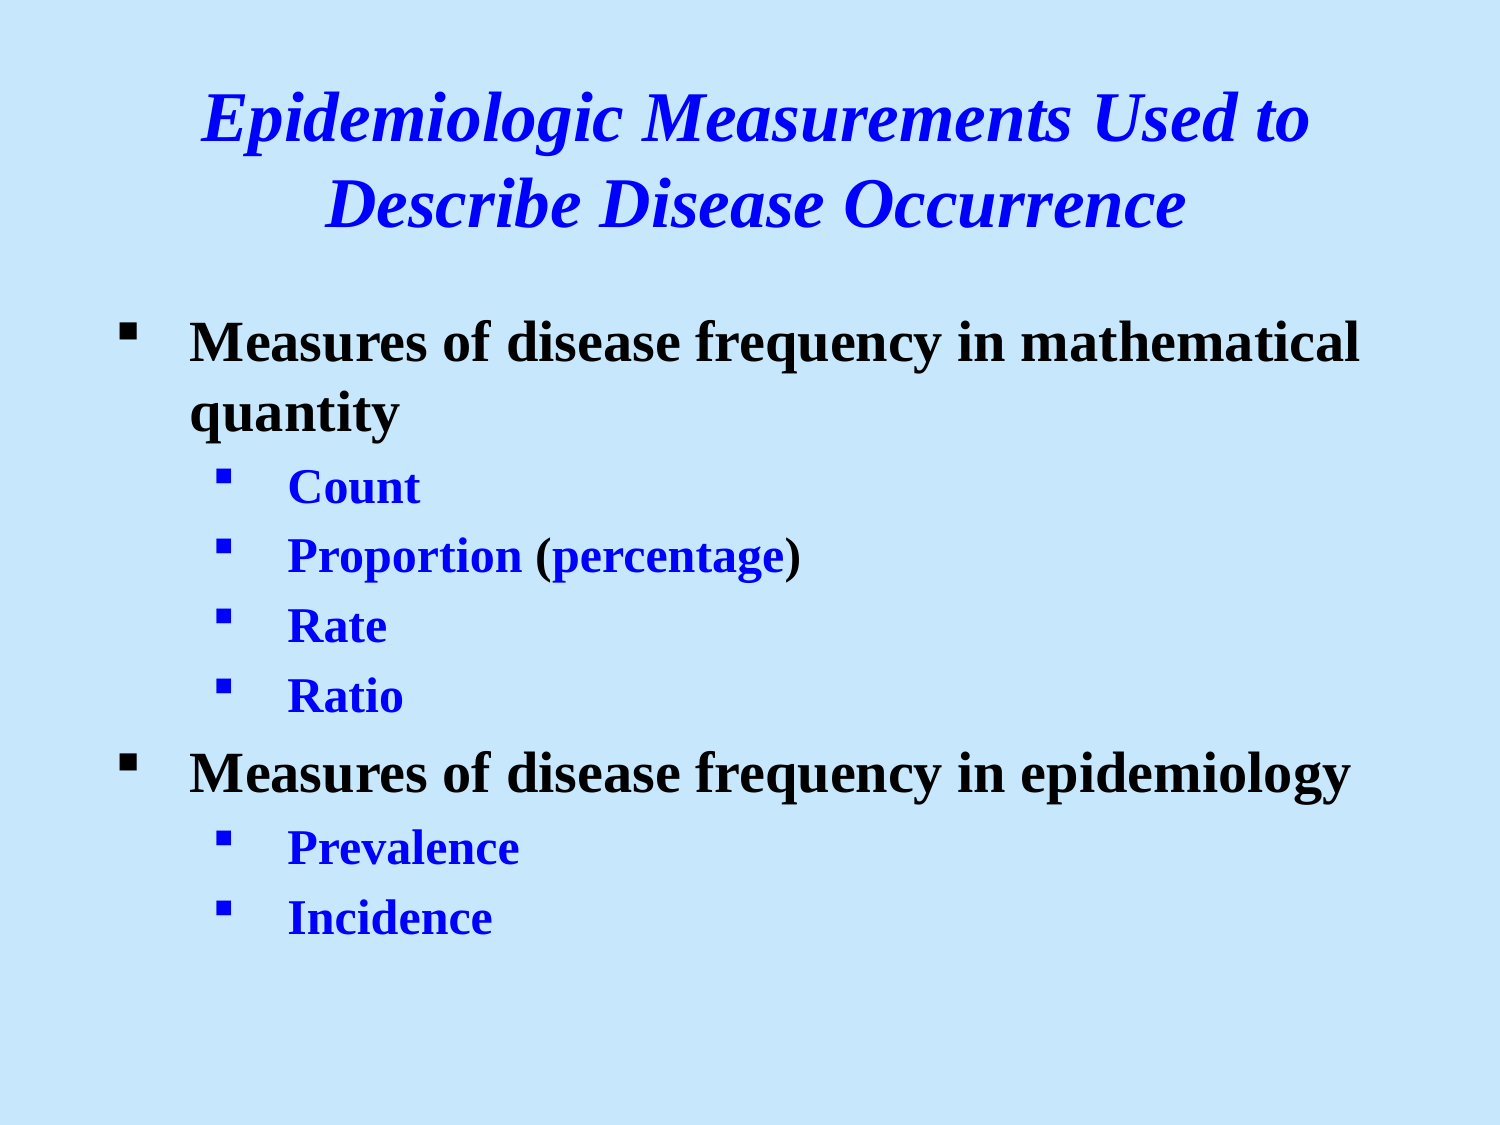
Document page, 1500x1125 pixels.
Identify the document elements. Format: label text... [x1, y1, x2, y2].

title Epidemiologic Measurements Used to Describe Disease Occurrence [87, 62, 1425, 250]
list Measures of disease frequency in mathematical quantity Count Proportion (percentage) Rate Ratio Measures of disease frequency in epidemiology Prevalence Incidence [99, 295, 1438, 1013]
